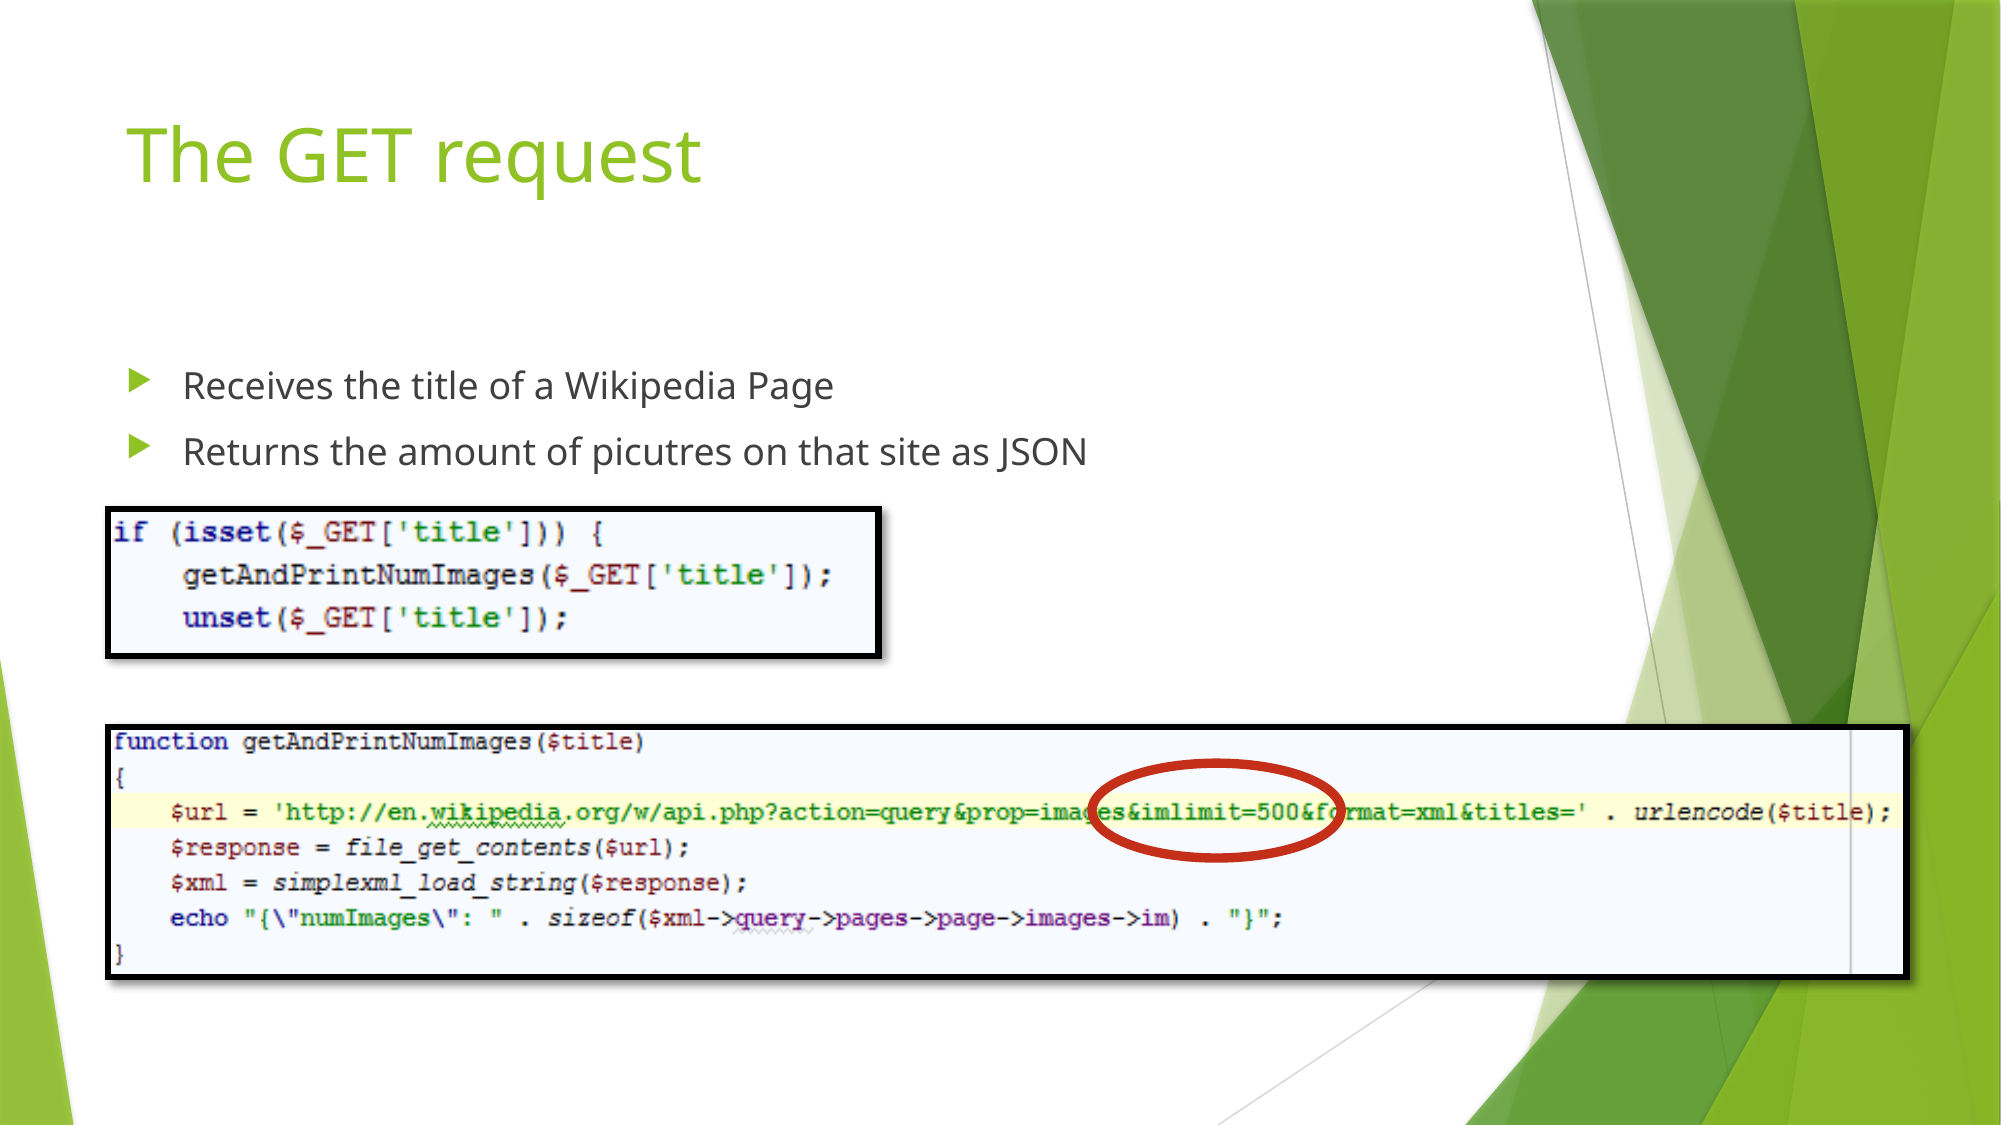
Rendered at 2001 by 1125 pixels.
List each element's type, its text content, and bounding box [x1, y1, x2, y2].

title The GET request [111, 99, 1522, 317]
picture [110, 511, 876, 654]
list Receives the title of a Wikipedia Page Returns the amount of picutres on that site as JSON [111, 354, 1522, 722]
picture [110, 729, 1904, 975]
